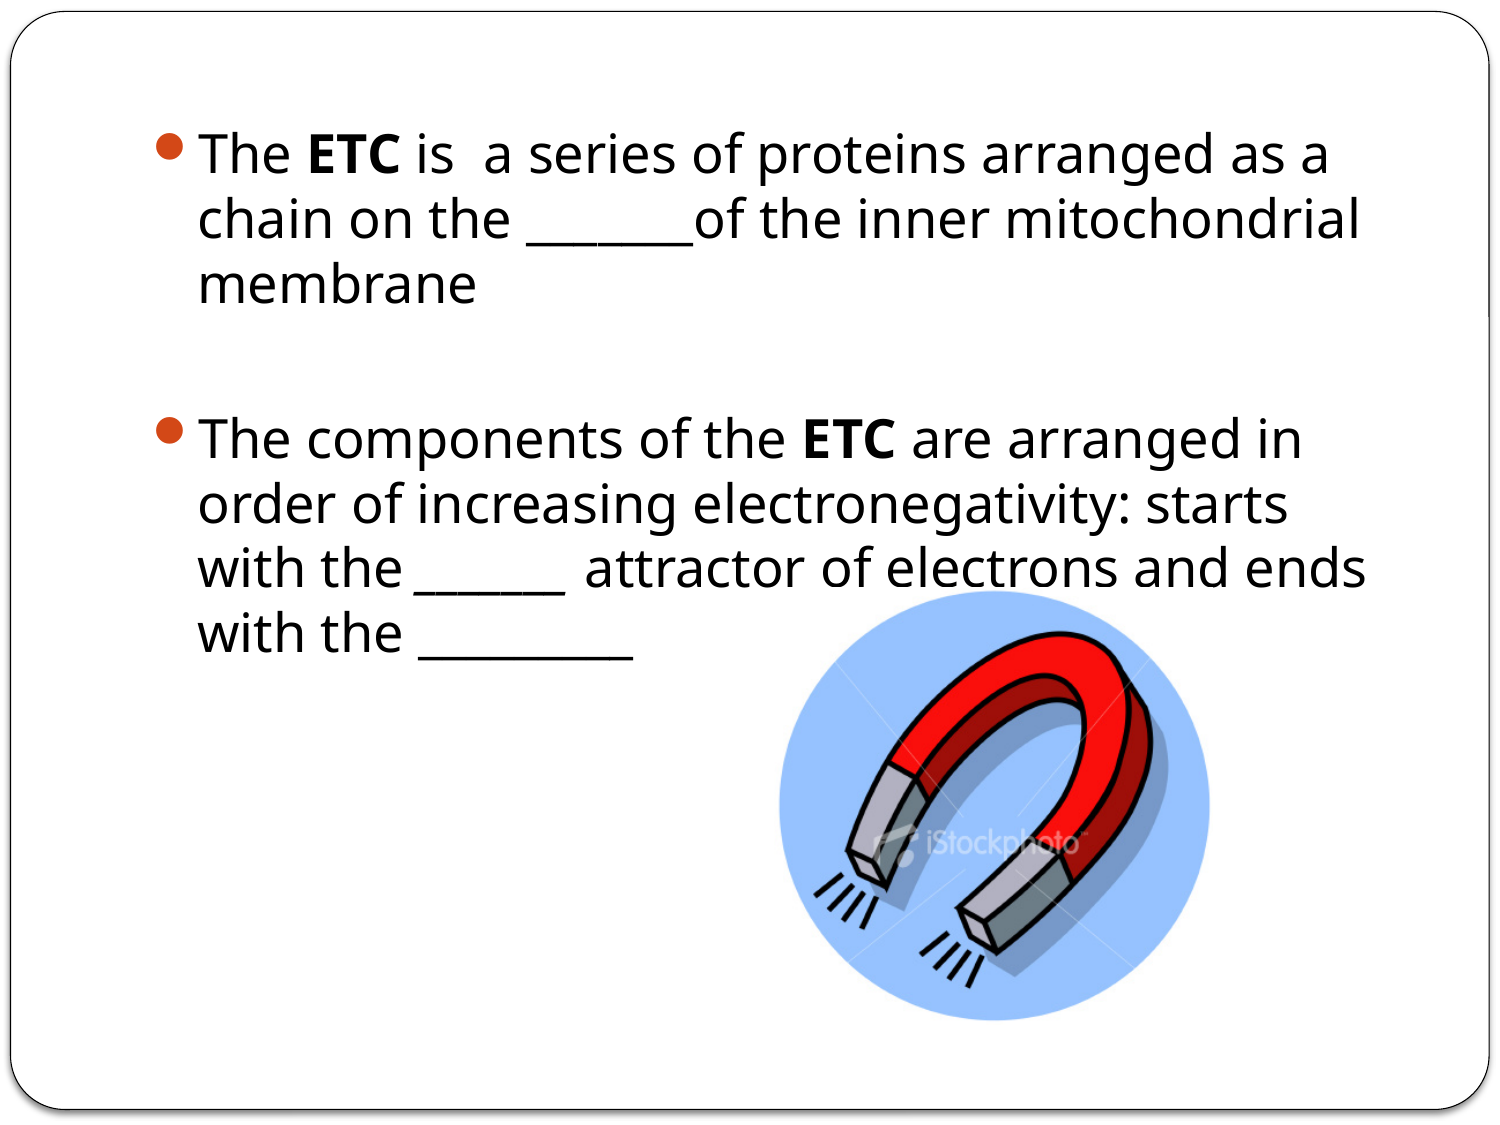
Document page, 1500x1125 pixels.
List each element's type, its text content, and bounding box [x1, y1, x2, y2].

picture [774, 587, 1213, 1026]
list The ETC is a series of proteins arranged as a chain on the _______of the inner mitochondrial membrane The components of the ETC are arranged in order of increasing electronegativity: starts with the _______ attractor of electrons and ends with the _________ [137, 112, 1413, 863]
